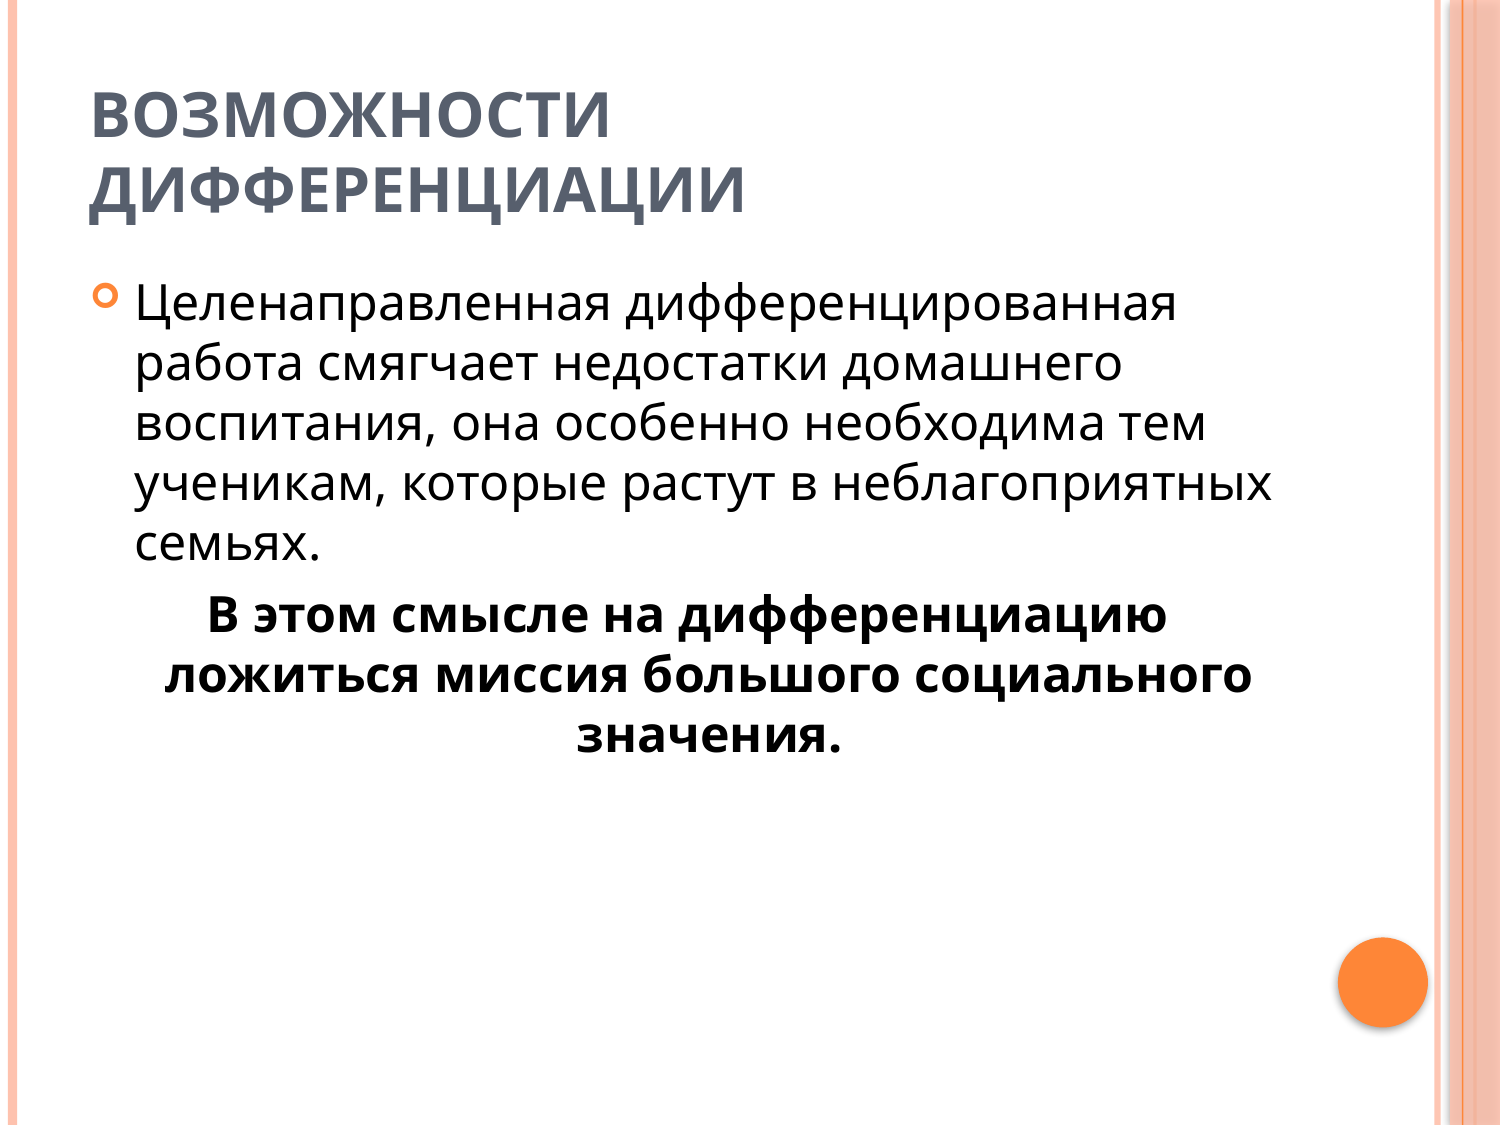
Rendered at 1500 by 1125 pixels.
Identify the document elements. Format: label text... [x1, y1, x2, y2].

title Возможности дифференциации [75, 45, 1300, 233]
list Целенаправленная дифференцированная работа смягчает недостатки домашнего воспитания, она особенно необходима тем ученикам, которые растут в неблагоприятных семьях. В этом смысле на дифференциацию ложиться миссия большого социального значения. [75, 262, 1300, 1062]
